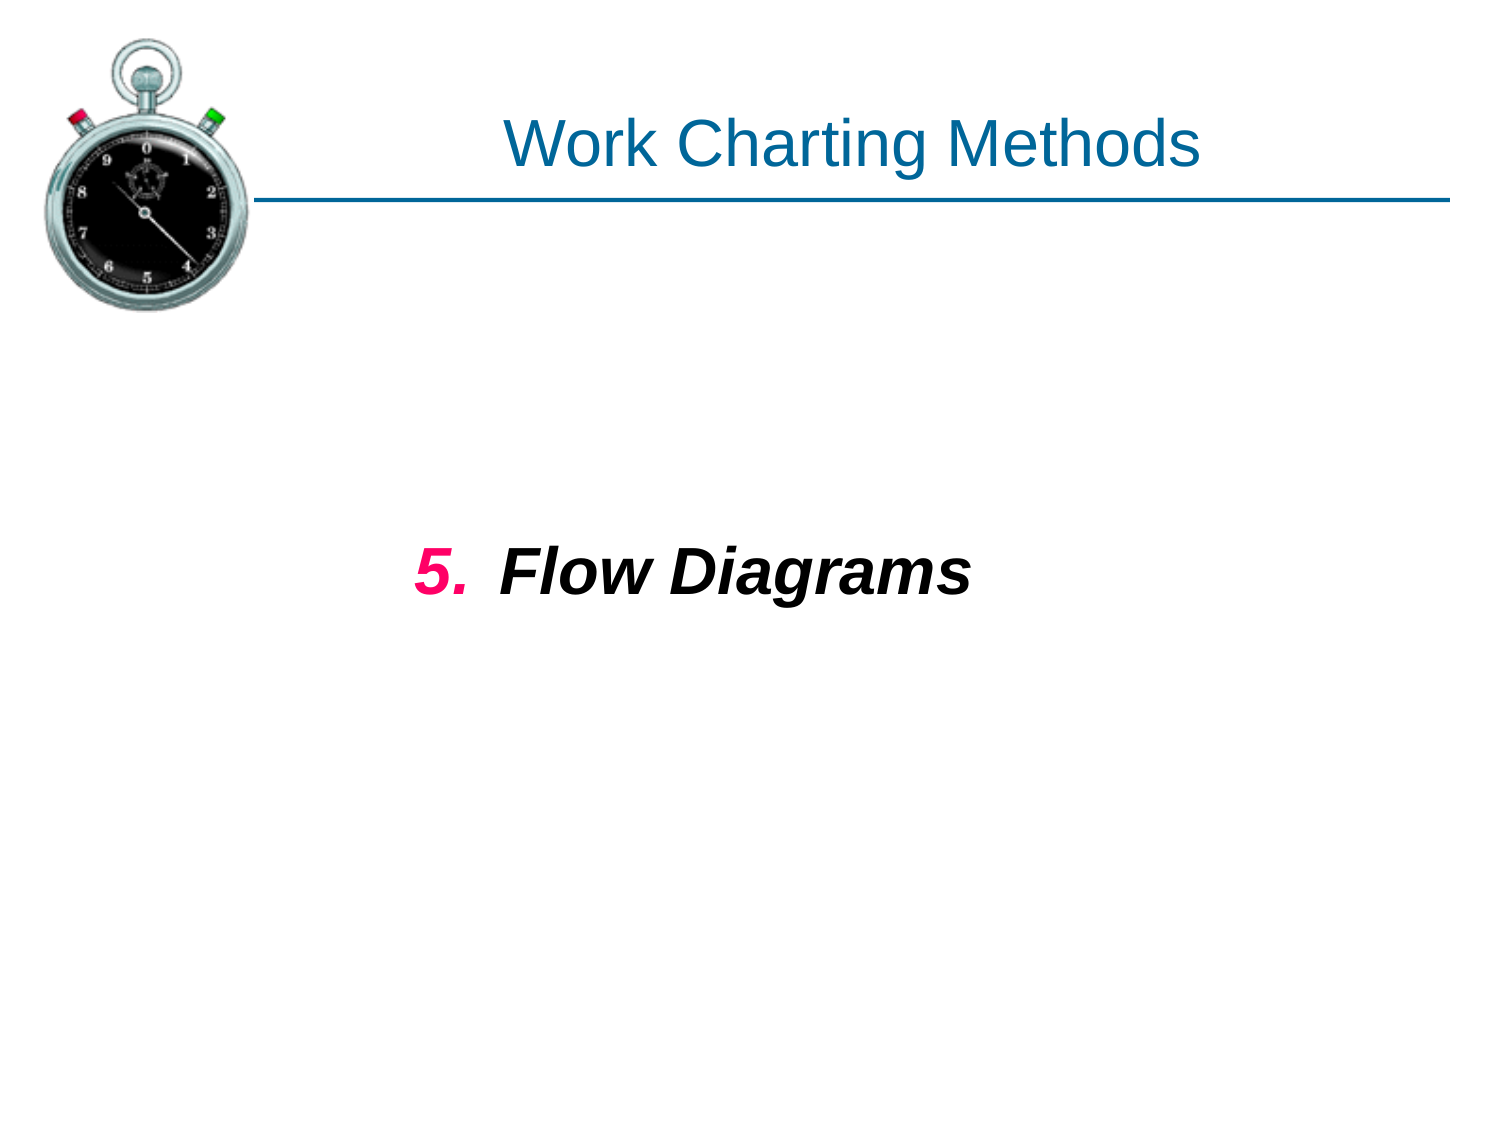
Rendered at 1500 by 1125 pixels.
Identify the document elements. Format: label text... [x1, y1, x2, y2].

title Work Charting Methods [275, 37, 1450, 188]
picture [37, 37, 254, 313]
list Flow Diagrams [399, 237, 1450, 975]
